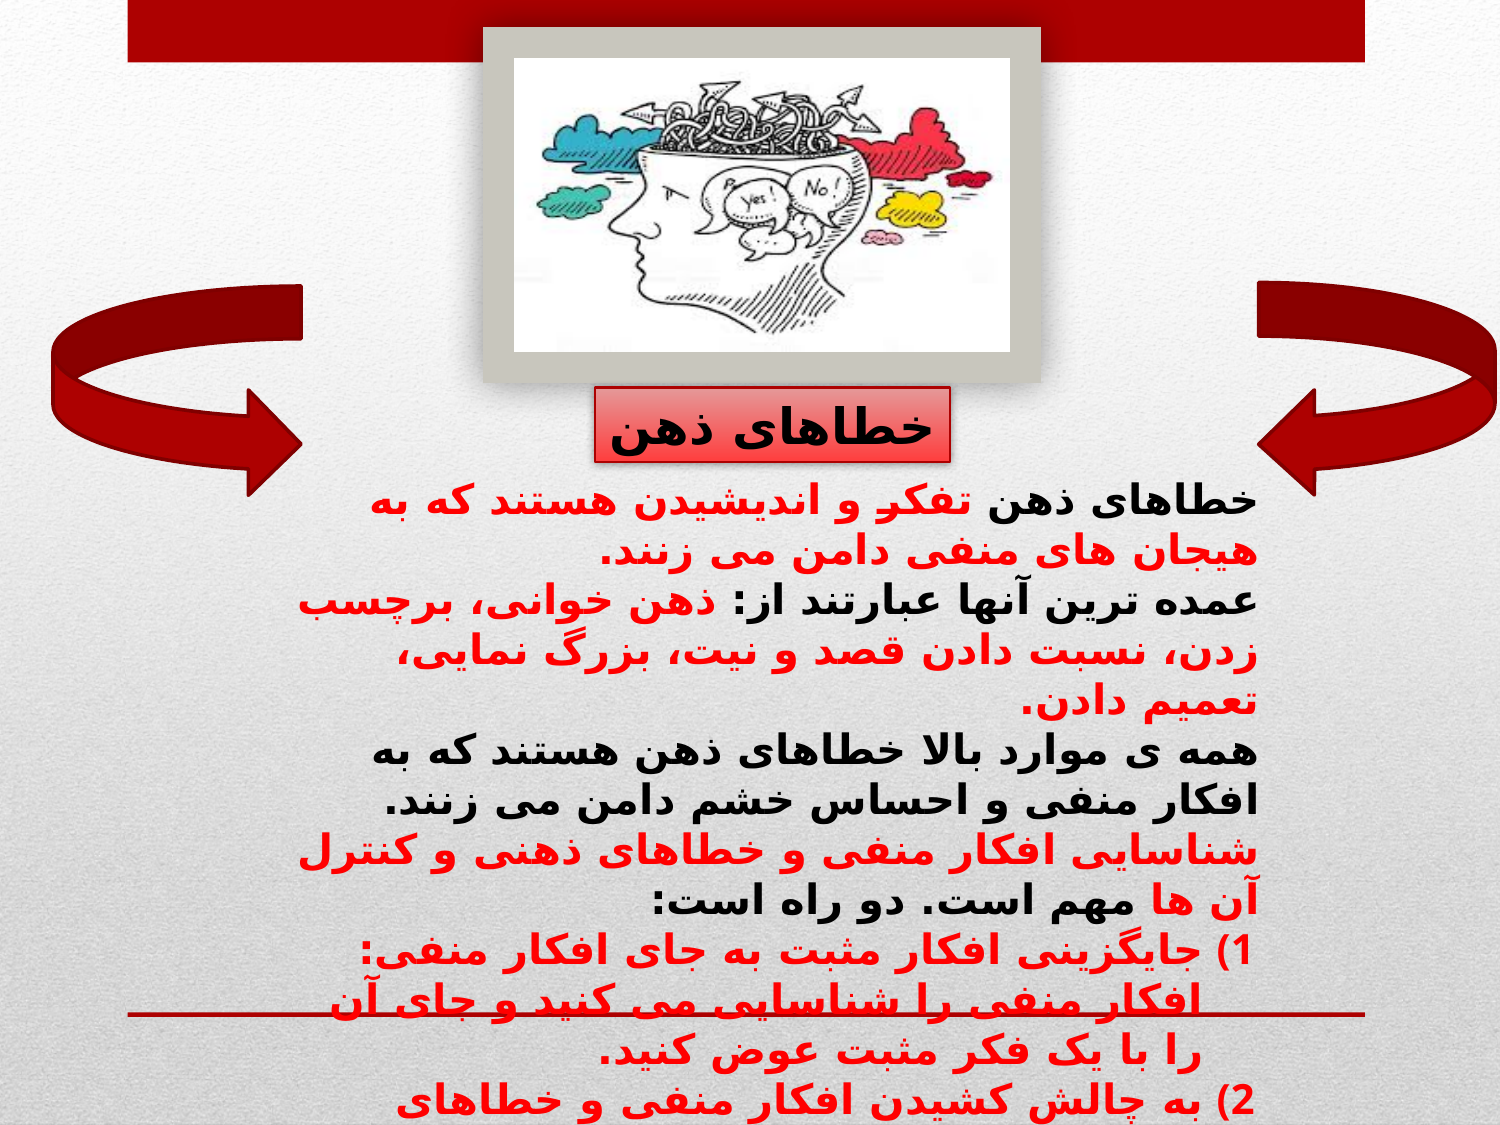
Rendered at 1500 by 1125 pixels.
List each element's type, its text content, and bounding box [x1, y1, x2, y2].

text_box [51, 284, 303, 497]
text_box [1256, 280, 1497, 497]
text_box خطاهای ذهن تفکر و اندیشیدن هستند که به هیجان های منفی دامن می زنند. عمده ترین آنها عبارتند از: ذهن خوانی، برچسب زدن، نسبت دادن قصد و نیت، بزرگ نمایی، تعمیم دادن. همه ی موارد بالا خطاهای ذهن هستند که به افکار منفی و احساس خشم دامن می زنند. شناسایی افکار منفی و خطاهای ذهنی و کنترل آن ها مهم است. دو راه است: جایگزینی افکار مثبت به جای افکار منفی: افکار منفی را شناسایی می کنید و جای آن را با یک فکر مثبت عوض کنید. به چالش کشیدن افکار منفی و خطاهای ذهنی [270, 465, 1275, 1125]
picture [512, 57, 1011, 353]
text_box خطاهای ذهن [594, 386, 951, 463]
